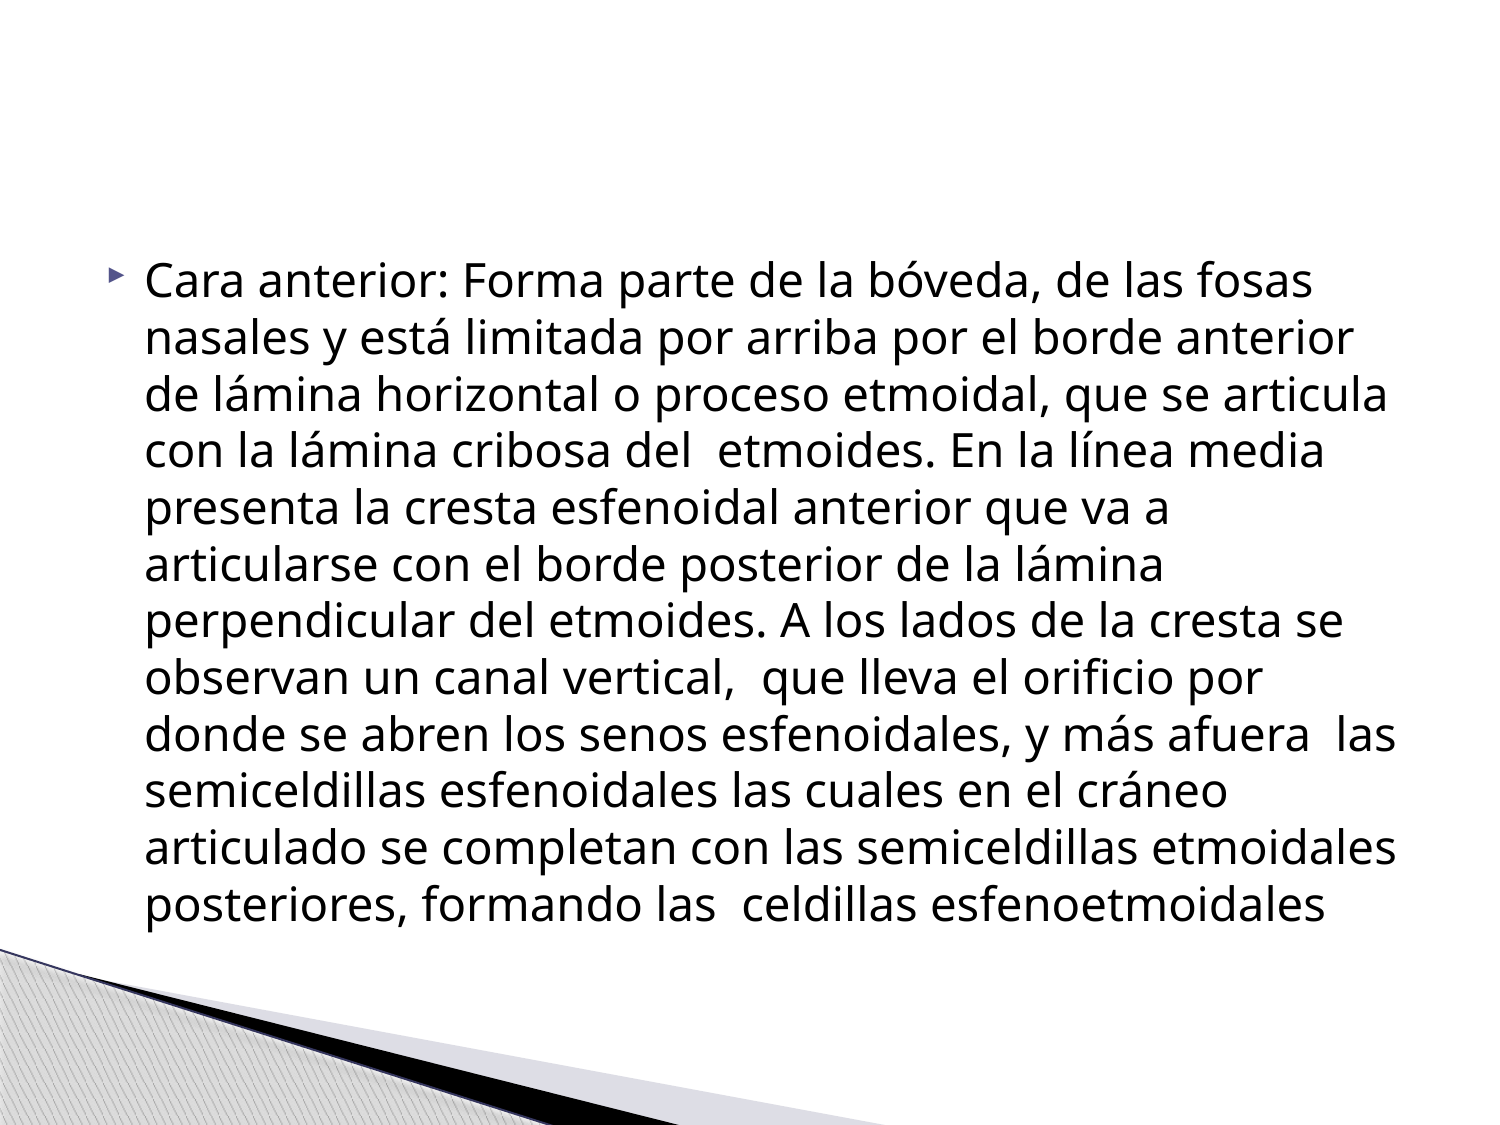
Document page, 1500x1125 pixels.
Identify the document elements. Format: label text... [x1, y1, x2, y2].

list Cara anterior: Forma parte de la bóveda, de las fosas nasales y está limitada por arriba por el borde anterior de lámina horizontal o proceso etmoidal, que se articula con la lámina cribosa del etmoides. En la línea media presenta la cresta esfenoidal anterior que va a articularse con el borde posterior de la lámina perpendicular del etmoides. A los lados de la cresta se observan un canal vertical, que lleva el orificio por donde se abren los senos esfenoidales, y más afuera las semiceldillas esfenoidales las cuales en el cráneo articulado se completan con las semiceldillas etmoidales posteriores, formando las celdillas esfenoetmoidales [75, 243, 1425, 986]
